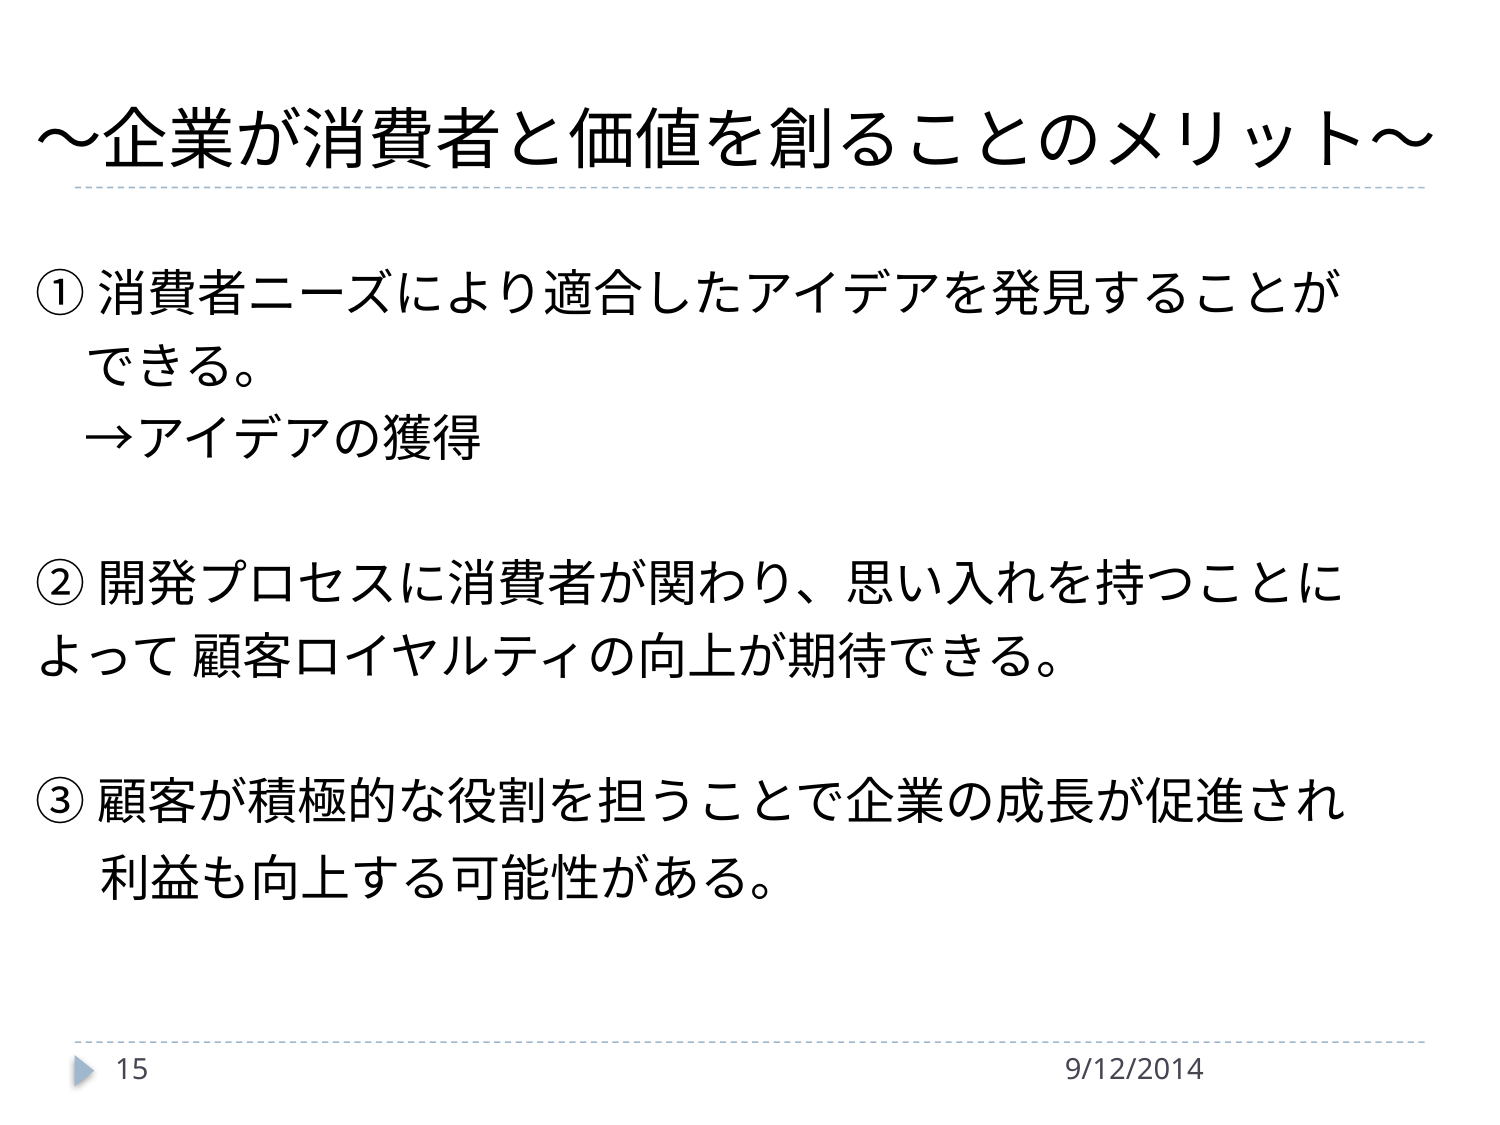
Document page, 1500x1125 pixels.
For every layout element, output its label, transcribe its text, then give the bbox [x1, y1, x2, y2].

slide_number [1050, 1042, 1426, 1103]
slide_number 15 [100, 1042, 426, 1103]
list ～企業が消費者と価値を創ることのメリット～ ①消費者ニーズにより適合したアイデアを発見することが できる。 →アイデアの獲得 ②開発プロセスに消費者が関わり、思い入れを持つことに よって 顧客ロイヤルティの向上が期待できる。 ③顧客が積極的な役割を担うことで企業の成長が促進され 利益も向上する可能性がある。 [20, 89, 1478, 1039]
